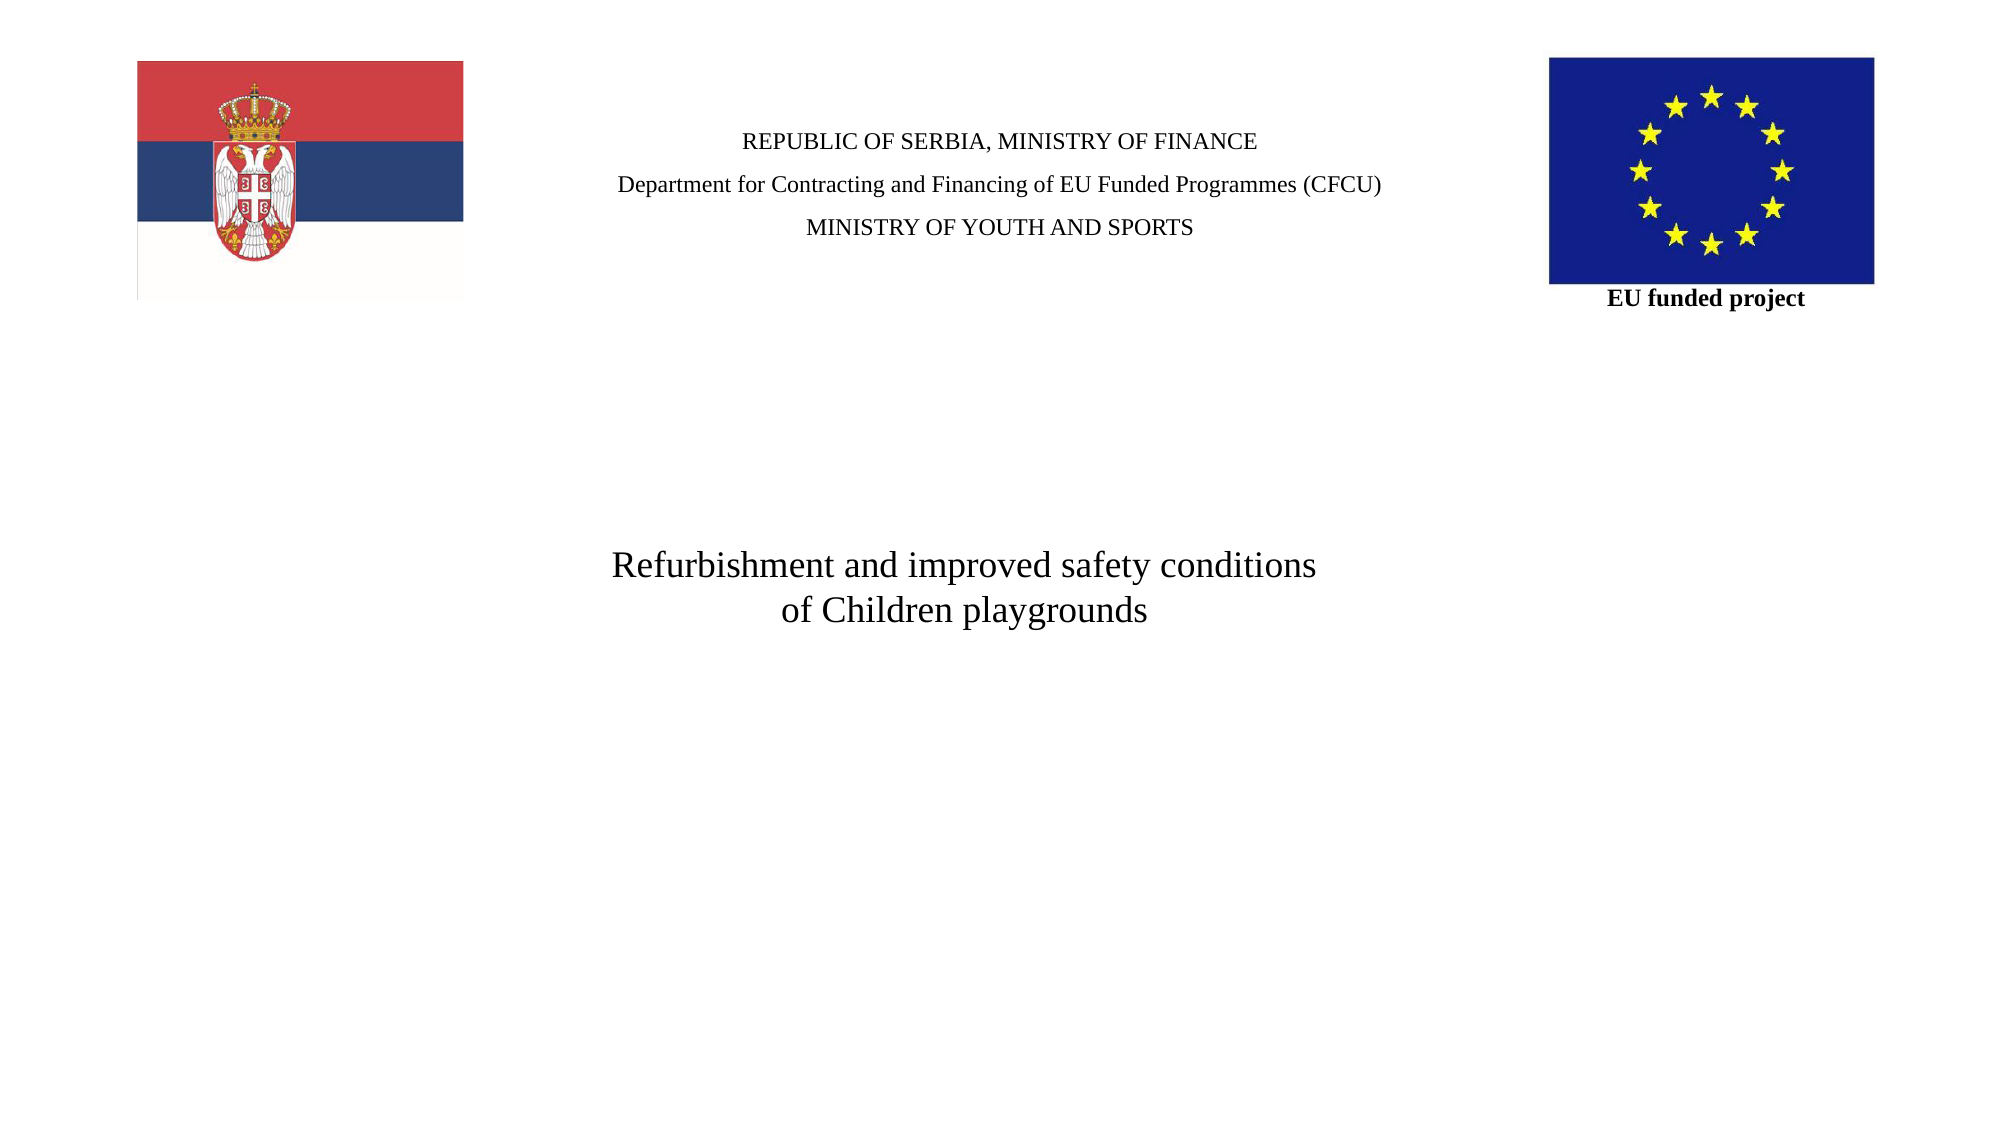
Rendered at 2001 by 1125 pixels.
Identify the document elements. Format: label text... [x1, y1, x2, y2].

picture [1542, 51, 1879, 289]
text_box Refurbishment and improved safety conditions of Children playgrounds [594, 532, 1335, 637]
picture [137, 61, 464, 300]
list EU funded project [137, 277, 1863, 1014]
title REPUBLIC OF SERBIA, MINISTRY OF FINANCE Department for Contracting and Financing of EU Funded Programmes (CFCU) MINISTRY OF YOUTH AND SPORTS [137, 59, 1542, 277]
